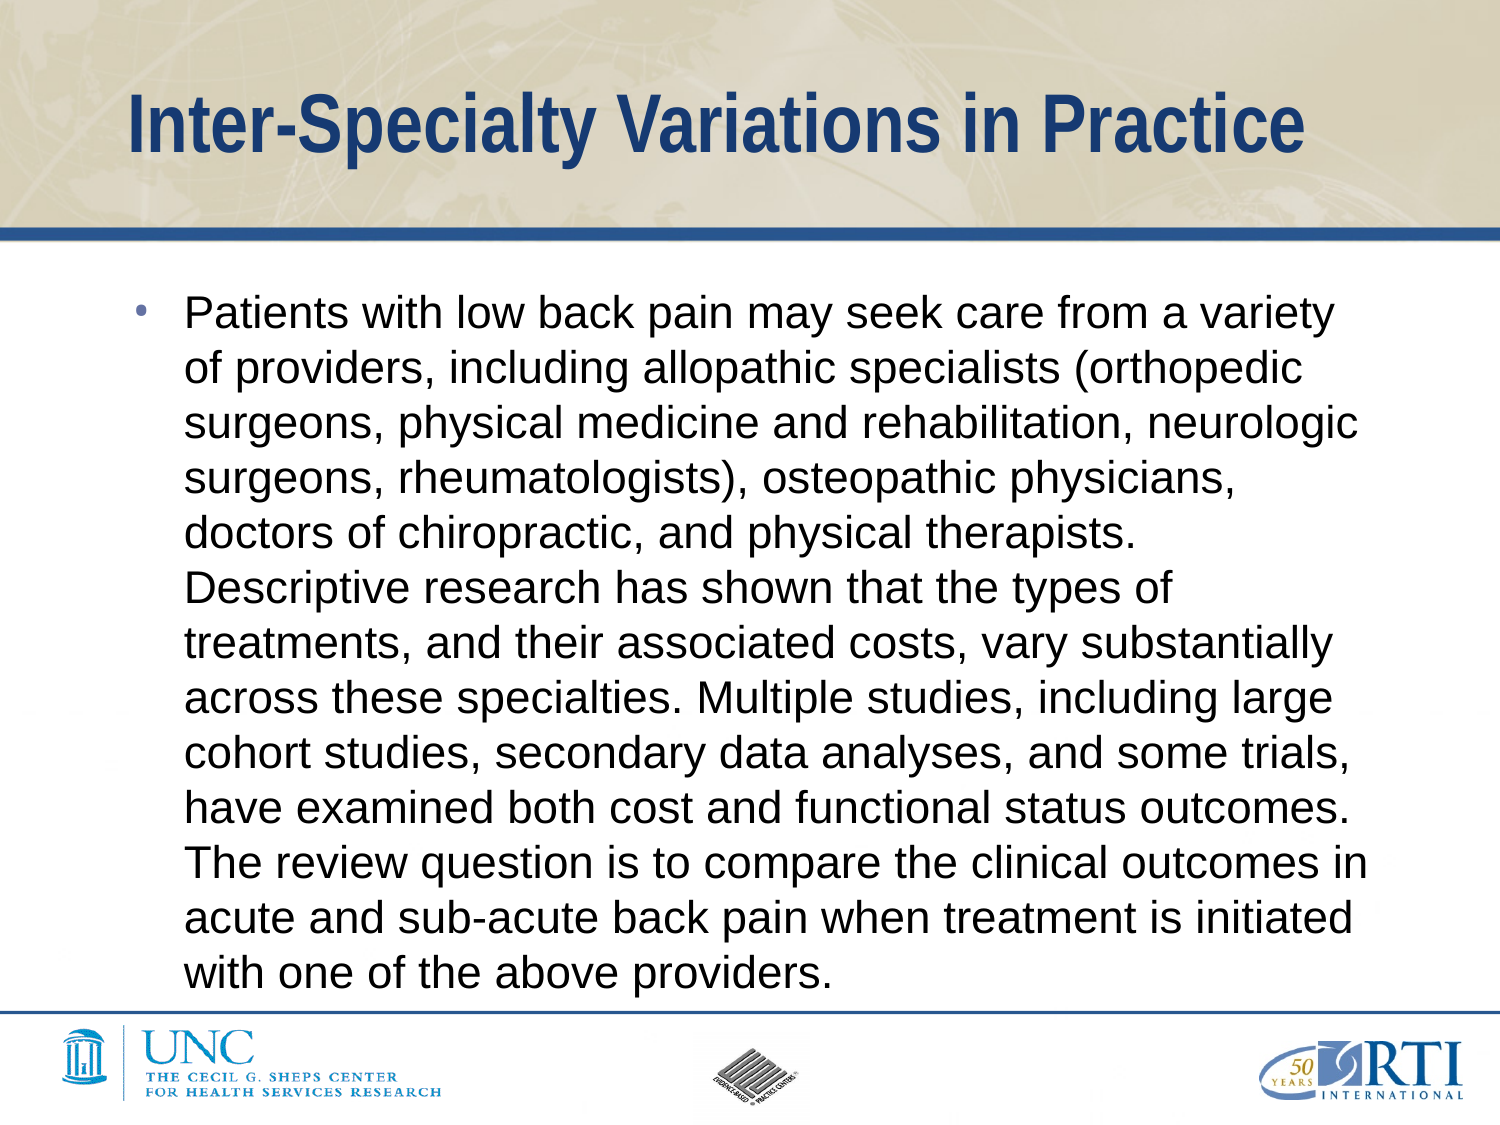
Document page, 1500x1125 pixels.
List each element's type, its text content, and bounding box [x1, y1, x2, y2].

list Patients with low back pain may seek care from a variety of providers, including allopathic specialists (orthopedic surgeons, physical medicine and rehabilitation, neurologic surgeons, rheumatologists), osteopathic physicians, doctors of chiropractic, and physical therapists. Descriptive research has shown that the types of treatments, and their associated costs, vary substantially across these specialties. Multiple studies, including large cohort studies, secondary data analyses, and some trials, have examined both cost and functional status outcomes. The review question is to compare the clinical outcomes in acute and sub-acute back pain when treatment is initiated with one of the above providers. [112, 274, 1388, 976]
picture [0, 0, 1500, 1010]
title Inter-Specialty Variations in Practice [112, 24, 1388, 213]
picture [0, 1015, 1500, 1125]
